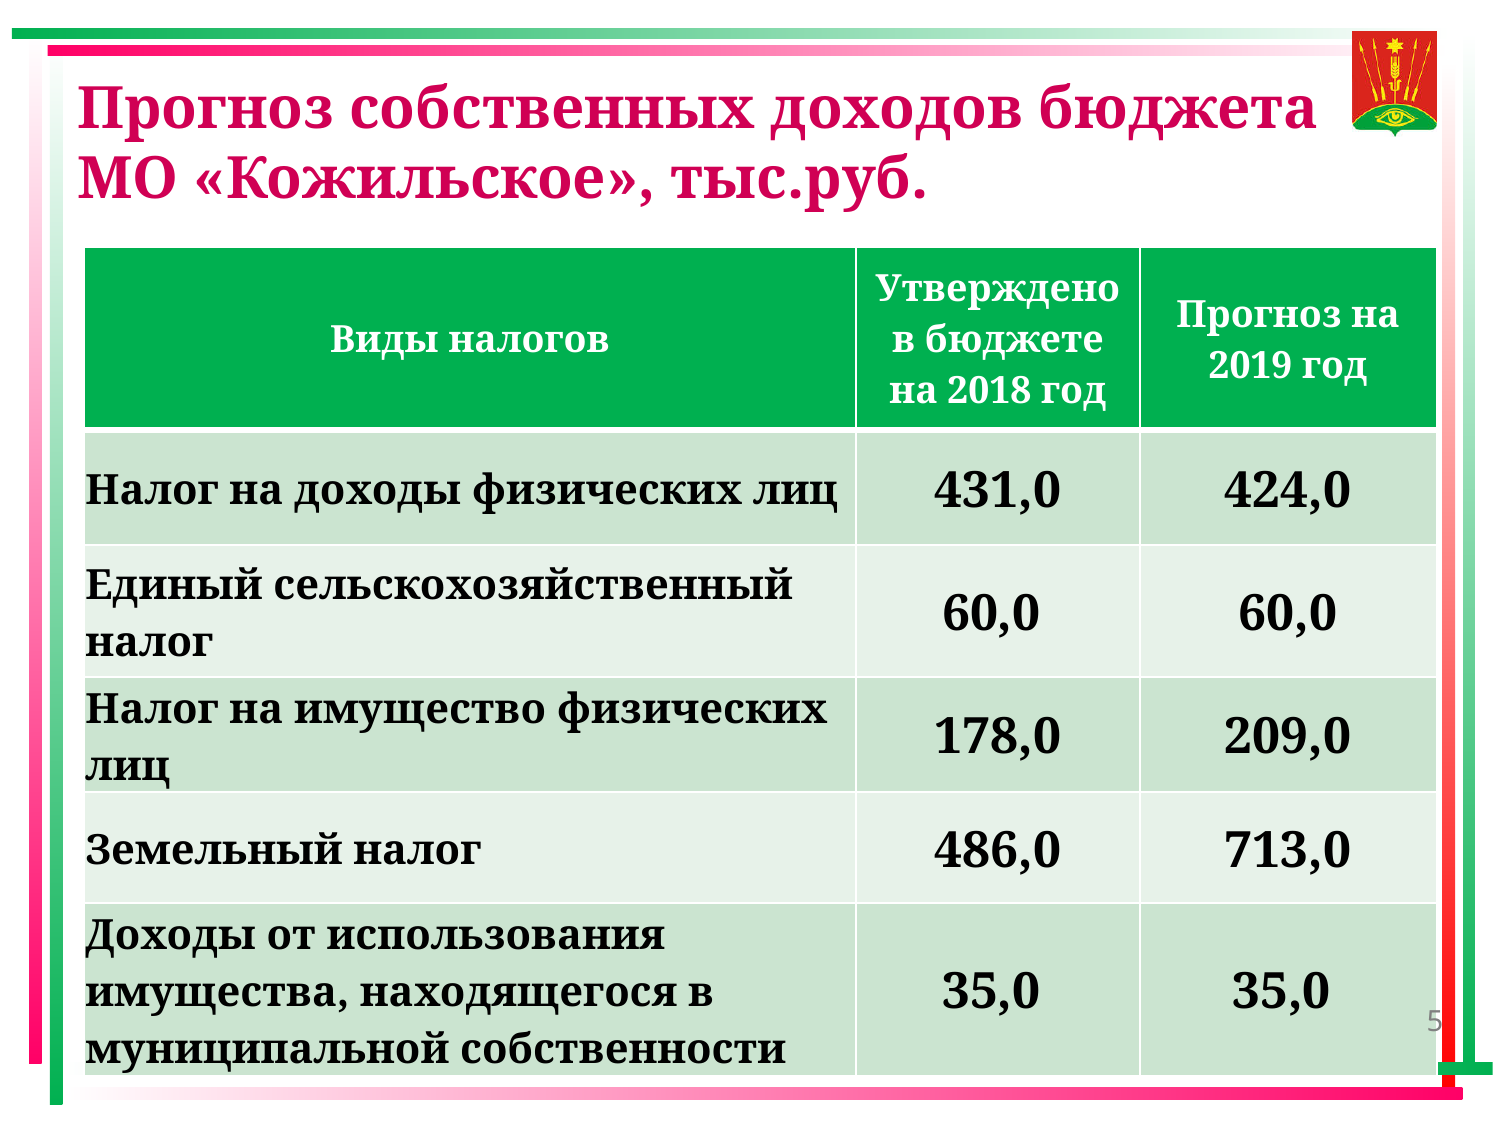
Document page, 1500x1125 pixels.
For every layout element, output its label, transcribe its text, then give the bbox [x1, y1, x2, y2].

table_cell Налог на имущество физических лиц [85, 678, 855, 791]
slide_number 5 [1411, 999, 1463, 1051]
table_cell 60,0 [1141, 546, 1436, 676]
table_cell 209,0 [1141, 678, 1436, 791]
table_cell Доходы от использования имущества, находящегося в муниципальной собственности [85, 904, 855, 1075]
table_cell 713,0 [1141, 793, 1436, 902]
table_cell Единый сельскохозяйственный налог [85, 546, 855, 676]
table_cell Налог на доходы физических лиц [85, 433, 855, 544]
table_cell 35,0 [857, 904, 1139, 1075]
picture [1352, 31, 1437, 138]
table_header Прогноз на 2019 год [1141, 248, 1436, 427]
table_header Утверждено в бюджете на 2018 год [857, 248, 1139, 427]
table_cell 431,0 [857, 433, 1139, 544]
table_cell 35,0 [1141, 904, 1436, 1075]
table_cell Земельный налог [85, 793, 855, 902]
table_cell 486,0 [857, 793, 1139, 902]
title Прогноз собственных доходов бюджета МО «Кожильское», тыс.руб. [62, 62, 1375, 200]
table_header Виды налогов [85, 248, 855, 427]
table_cell 60,0 [857, 546, 1139, 676]
table_cell 178,0 [857, 678, 1139, 791]
table_cell 424,0 [1141, 433, 1436, 544]
